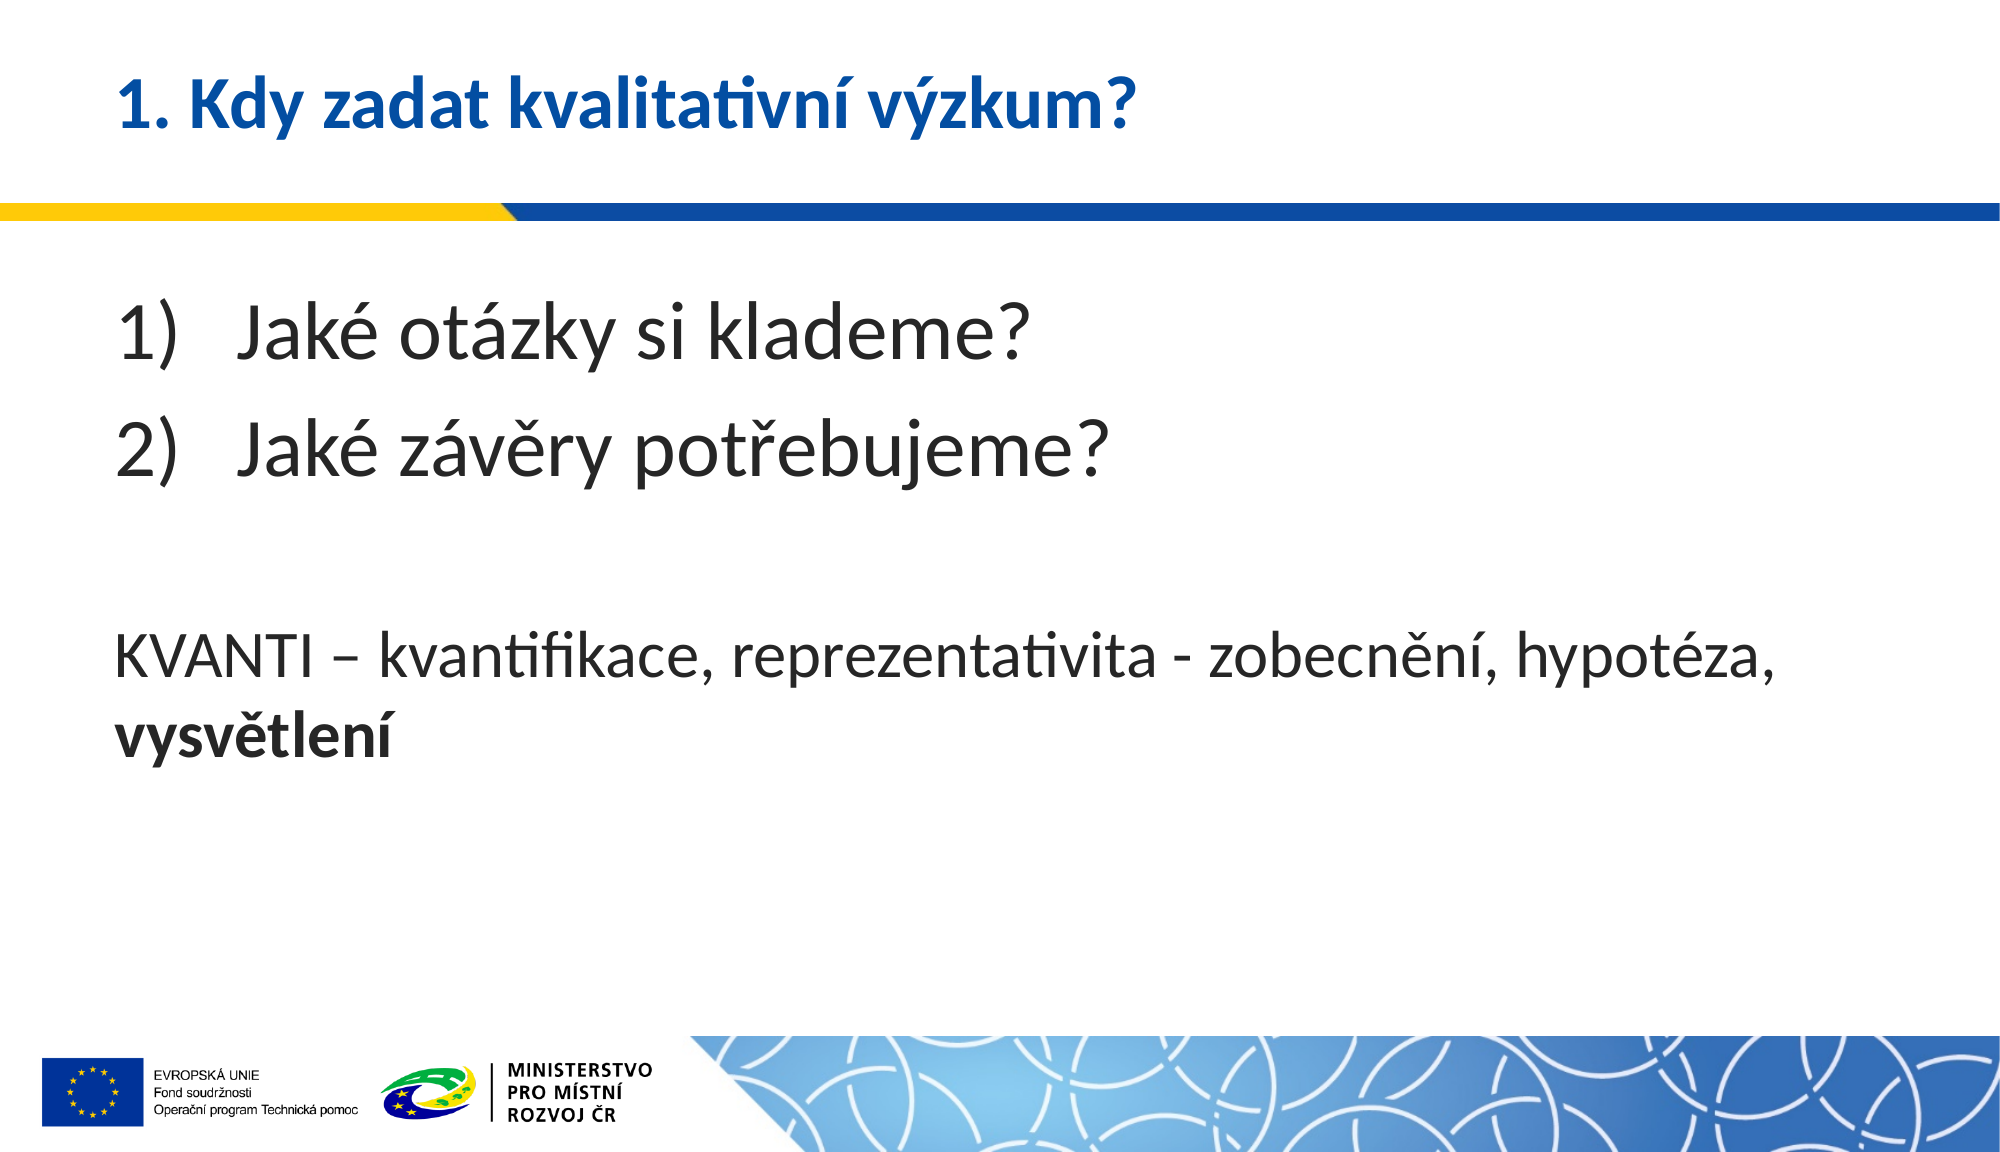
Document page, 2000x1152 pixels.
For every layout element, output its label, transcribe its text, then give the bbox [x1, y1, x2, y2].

title 1. Kdy zadat kvalitativní výzkum? [99, 46, 1900, 198]
picture [680, 1036, 2000, 1152]
picture [0, 203, 2000, 221]
picture [19, 1035, 674, 1149]
list Jaké otázky si klademe? Jaké závěry potřebujeme? KVANTI – kvantifikace, reprezentativita - zobecnění, hypotéza, vysvětlení [99, 268, 1900, 1029]
